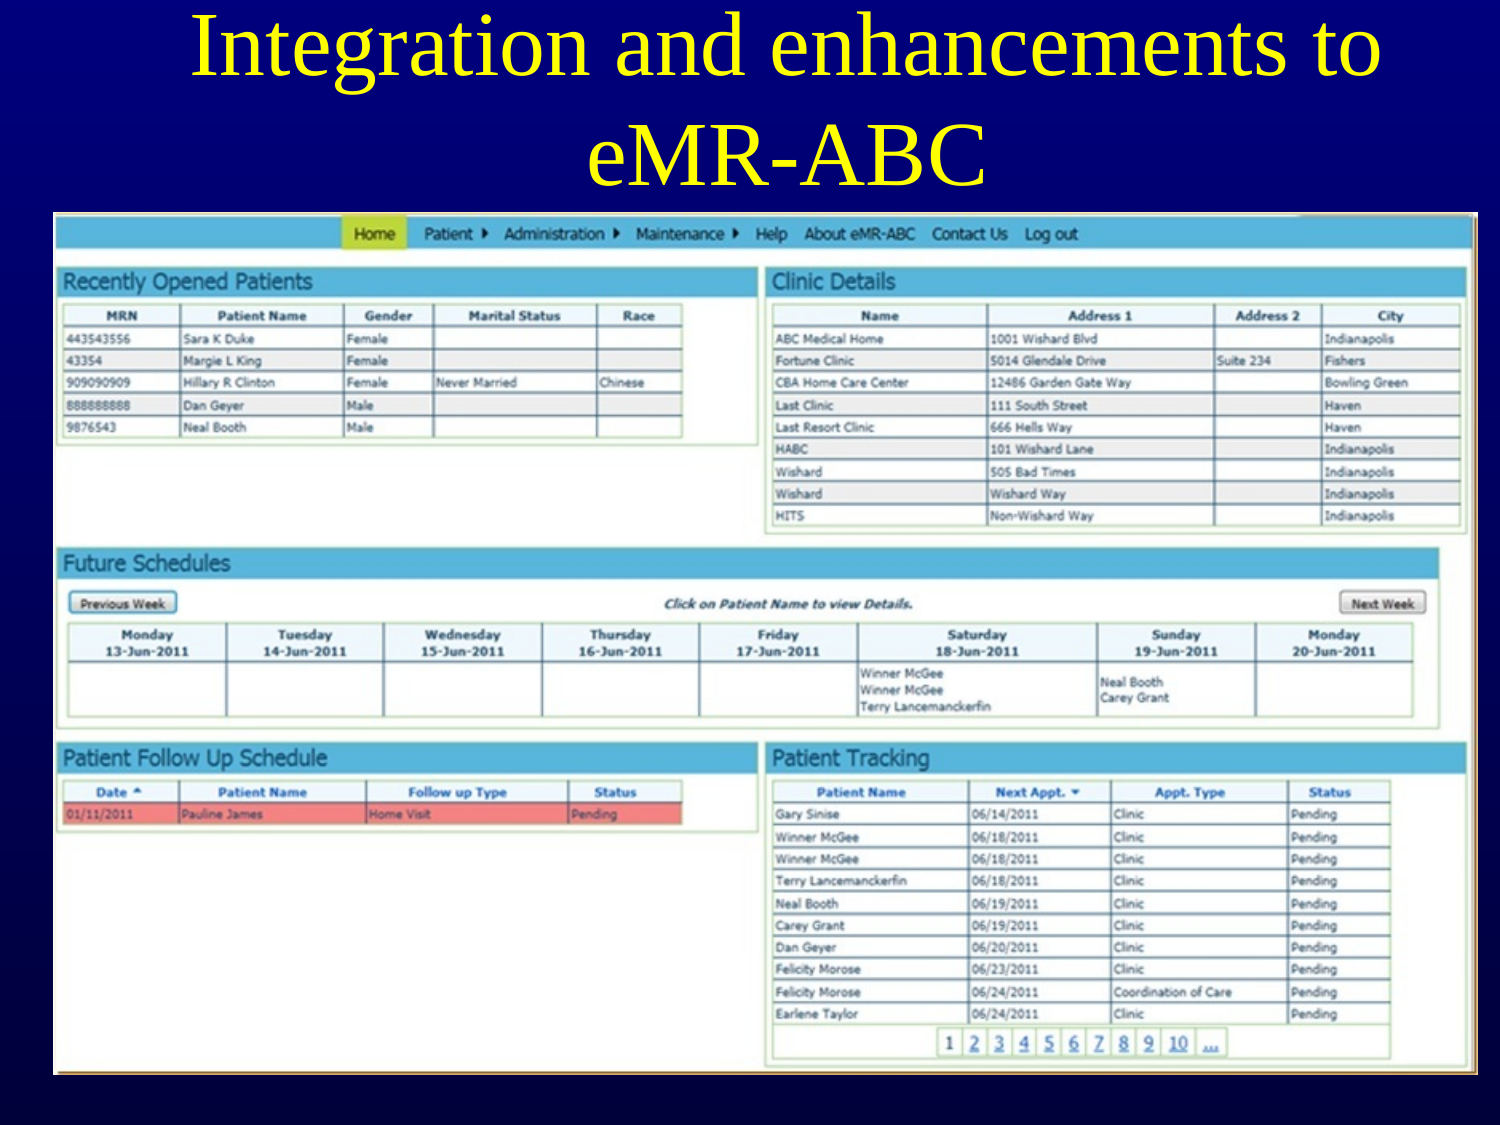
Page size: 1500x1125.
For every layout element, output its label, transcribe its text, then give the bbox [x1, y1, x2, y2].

title Integration and enhancements to eMR-ABC [149, 0, 1426, 188]
picture [52, 212, 1479, 1076]
